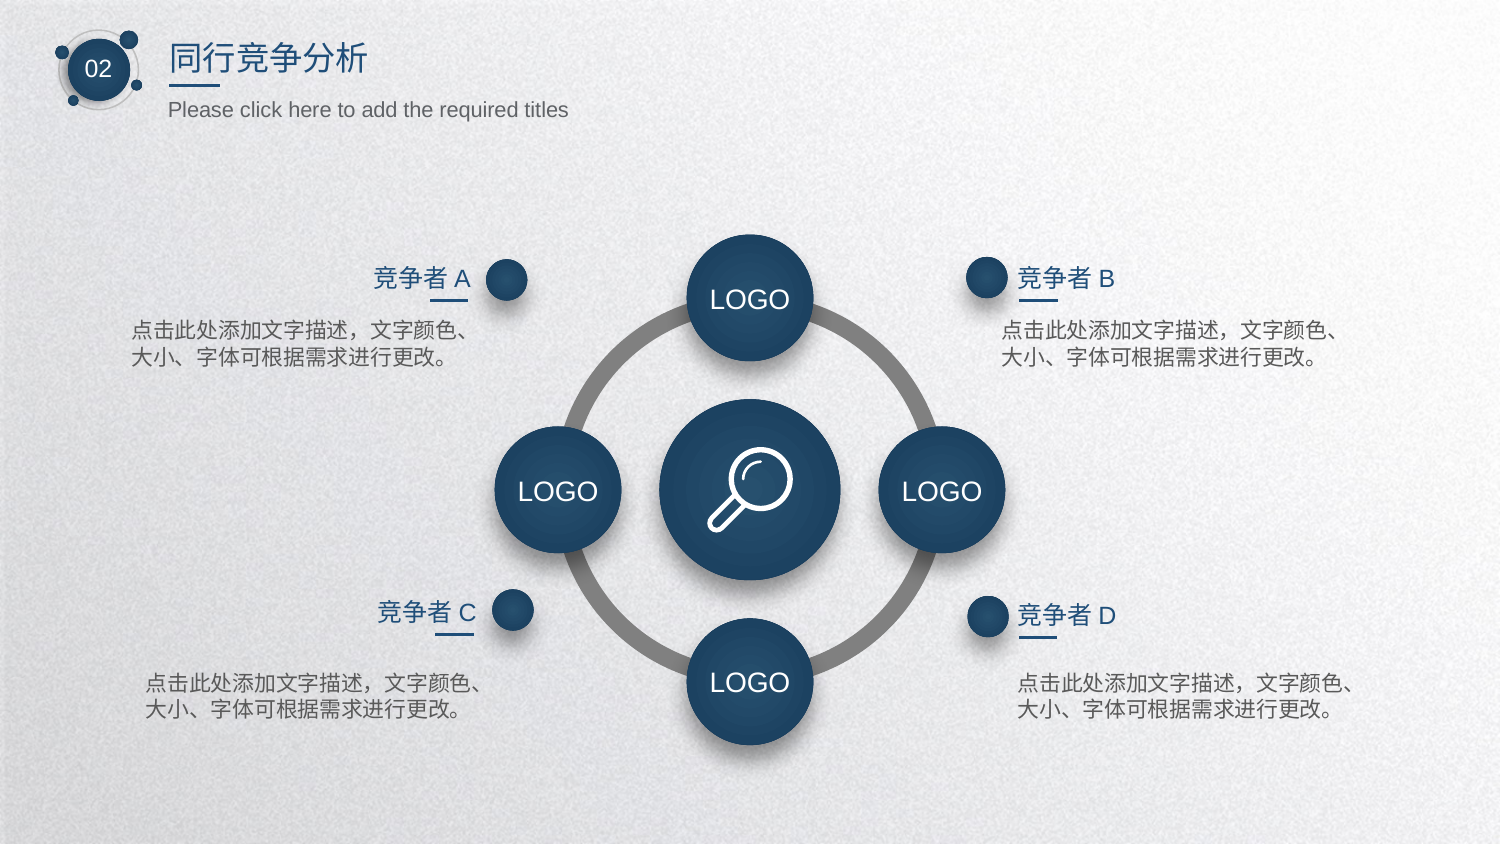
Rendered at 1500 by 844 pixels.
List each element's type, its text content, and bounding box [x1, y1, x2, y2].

text_box LOGO [685, 617, 815, 747]
text_box 点击此处添加文字描述，文字颜色、大小、字体可根据需求进行更改。 [131, 662, 528, 730]
text_box [575, 575, 684, 672]
text_box [966, 594, 1010, 639]
text_box 点击此处添加文字描述，文字颜色、大小、字体可根据需求进行更改。 [1002, 662, 1400, 730]
picture [0, 0, 1500, 844]
text_box [965, 255, 1009, 300]
text_box LOGO [493, 425, 623, 555]
text_box 竞争者D [1002, 591, 1288, 637]
text_box [485, 258, 529, 302]
text_box [564, 309, 673, 430]
text_box LOGO [877, 425, 1007, 555]
text_box Please click here to add the required titles [153, 88, 677, 130]
text_box 竞争者C [206, 589, 492, 635]
text_box 竞争者A [200, 255, 486, 300]
text_box LOGO [685, 233, 815, 363]
text_box 02 [69, 45, 128, 91]
text_box [492, 588, 535, 632]
text_box 点击此处添加文字描述，文字颜色、大小、字体可根据需求进行更改。 [986, 309, 1384, 377]
text_box 点击此处添加文字描述，文字颜色、大小、字体可根据需求进行更改。 [116, 309, 513, 377]
text_box 同行竞争分析 [154, 30, 384, 85]
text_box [659, 399, 841, 581]
text_box 竞争者B [1002, 255, 1288, 300]
text_box [826, 309, 936, 430]
text_box [815, 575, 924, 673]
